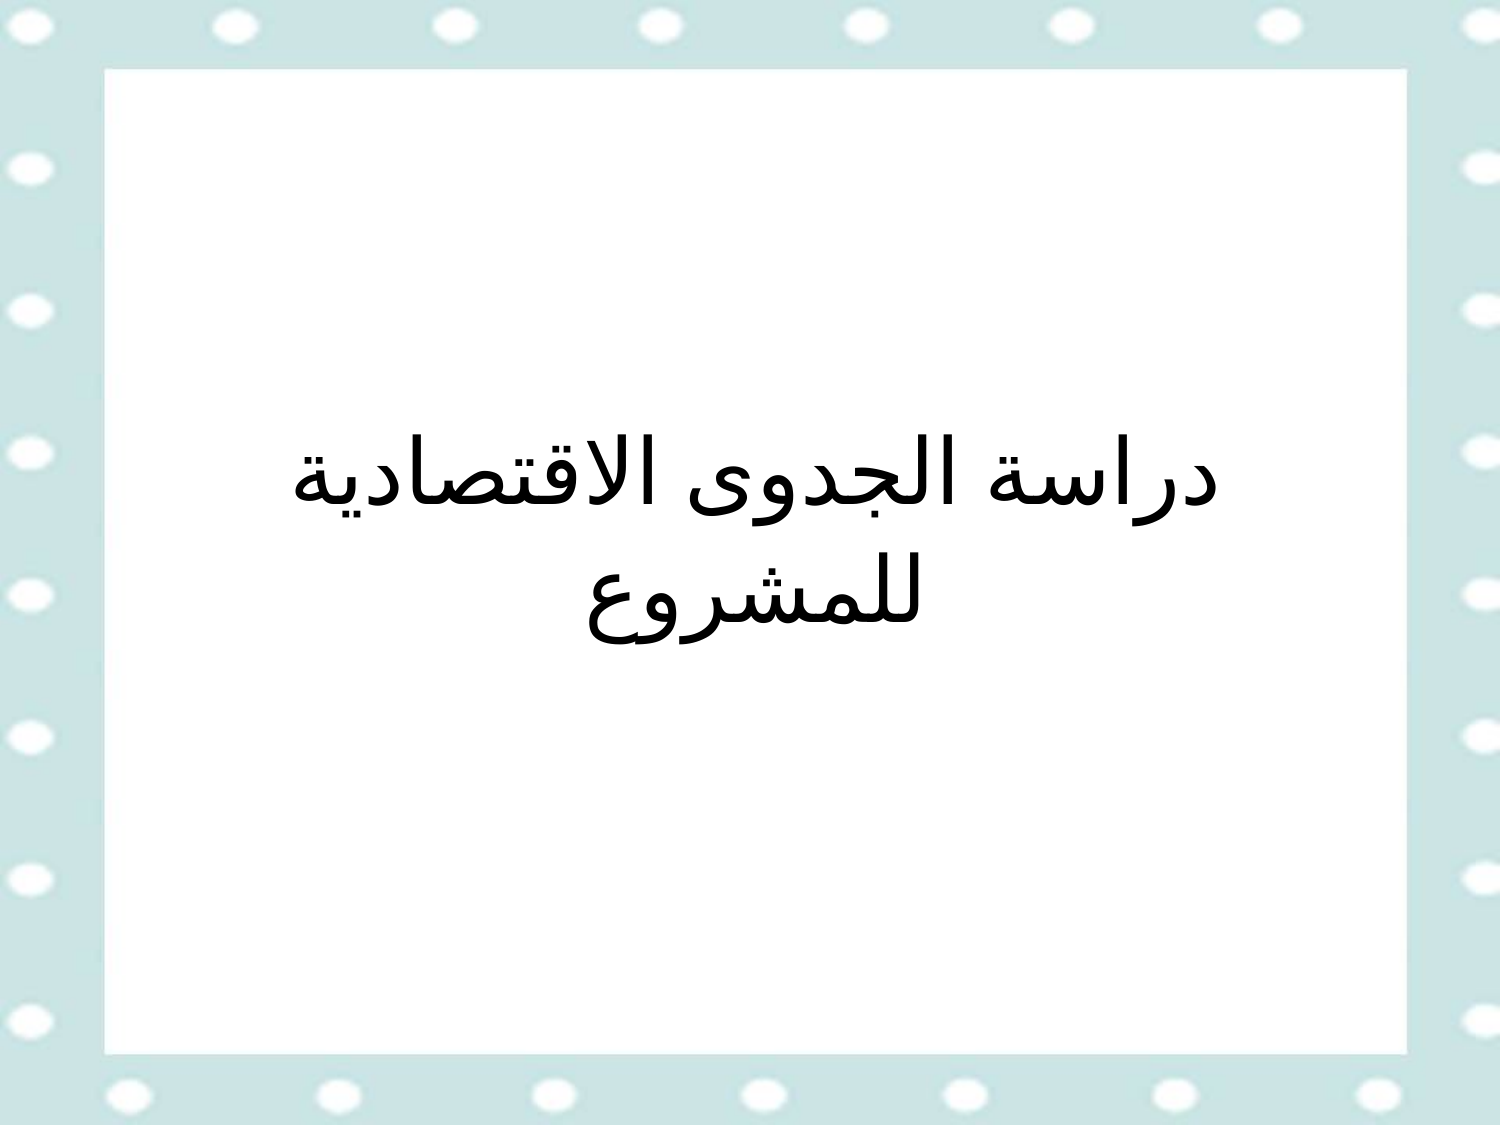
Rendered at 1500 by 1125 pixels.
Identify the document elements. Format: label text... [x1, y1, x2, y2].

list دراسة الجدوى الاقتصادية للمشروع [118, 476, 1394, 723]
picture [0, 0, 1500, 1125]
